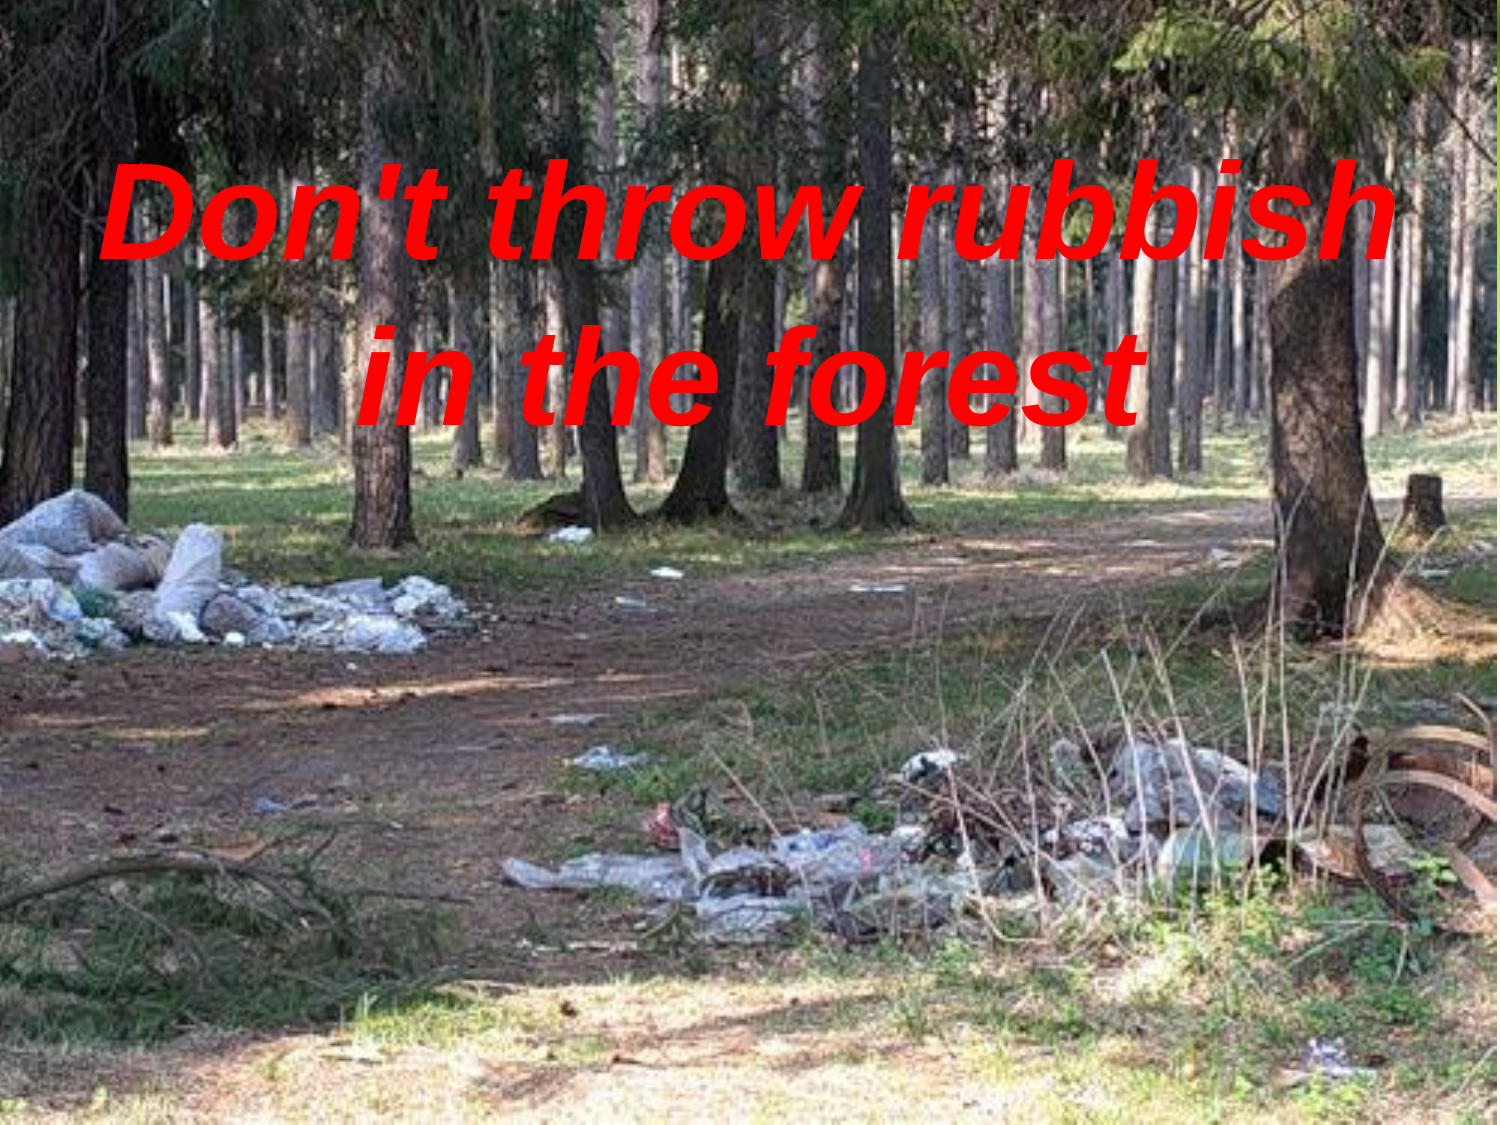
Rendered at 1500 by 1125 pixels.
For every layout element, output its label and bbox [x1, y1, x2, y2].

list [0, 0, 1497, 1125]
